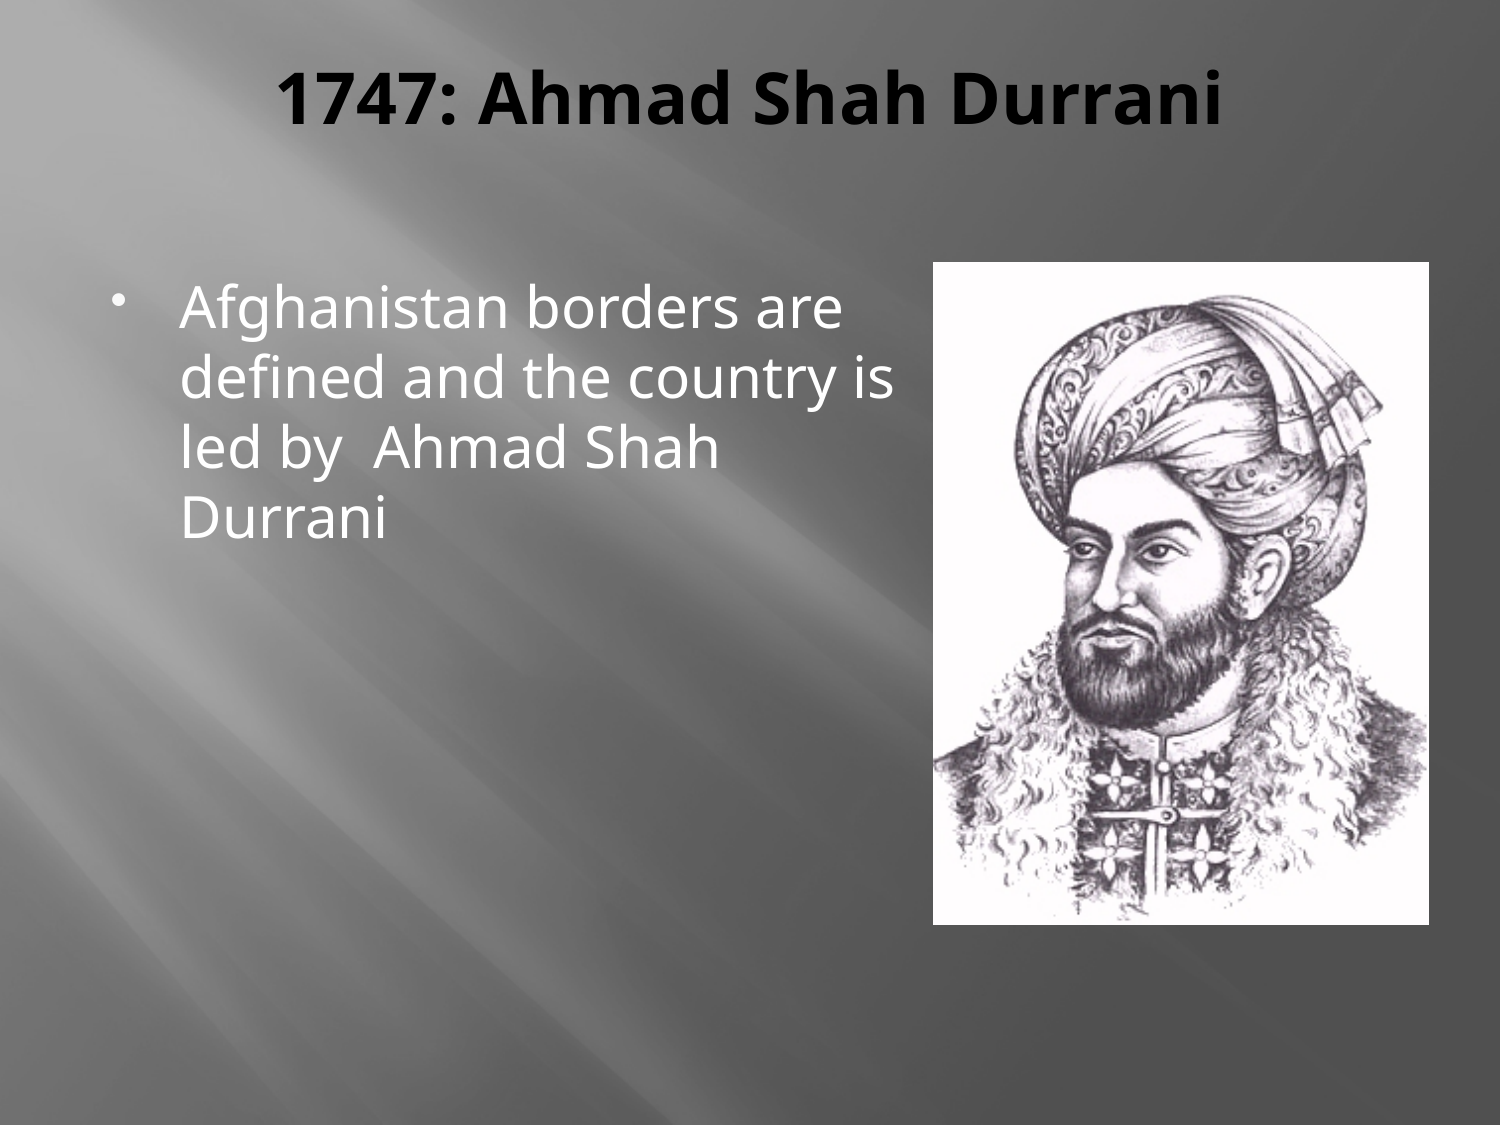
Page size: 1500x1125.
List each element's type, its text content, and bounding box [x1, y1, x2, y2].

title 1747: Ahmad Shah Durrani [75, 45, 1425, 233]
picture [933, 262, 1429, 926]
list Afghanistan borders are defined and the country is led by Ahmad Shah Durrani [75, 262, 913, 1013]
